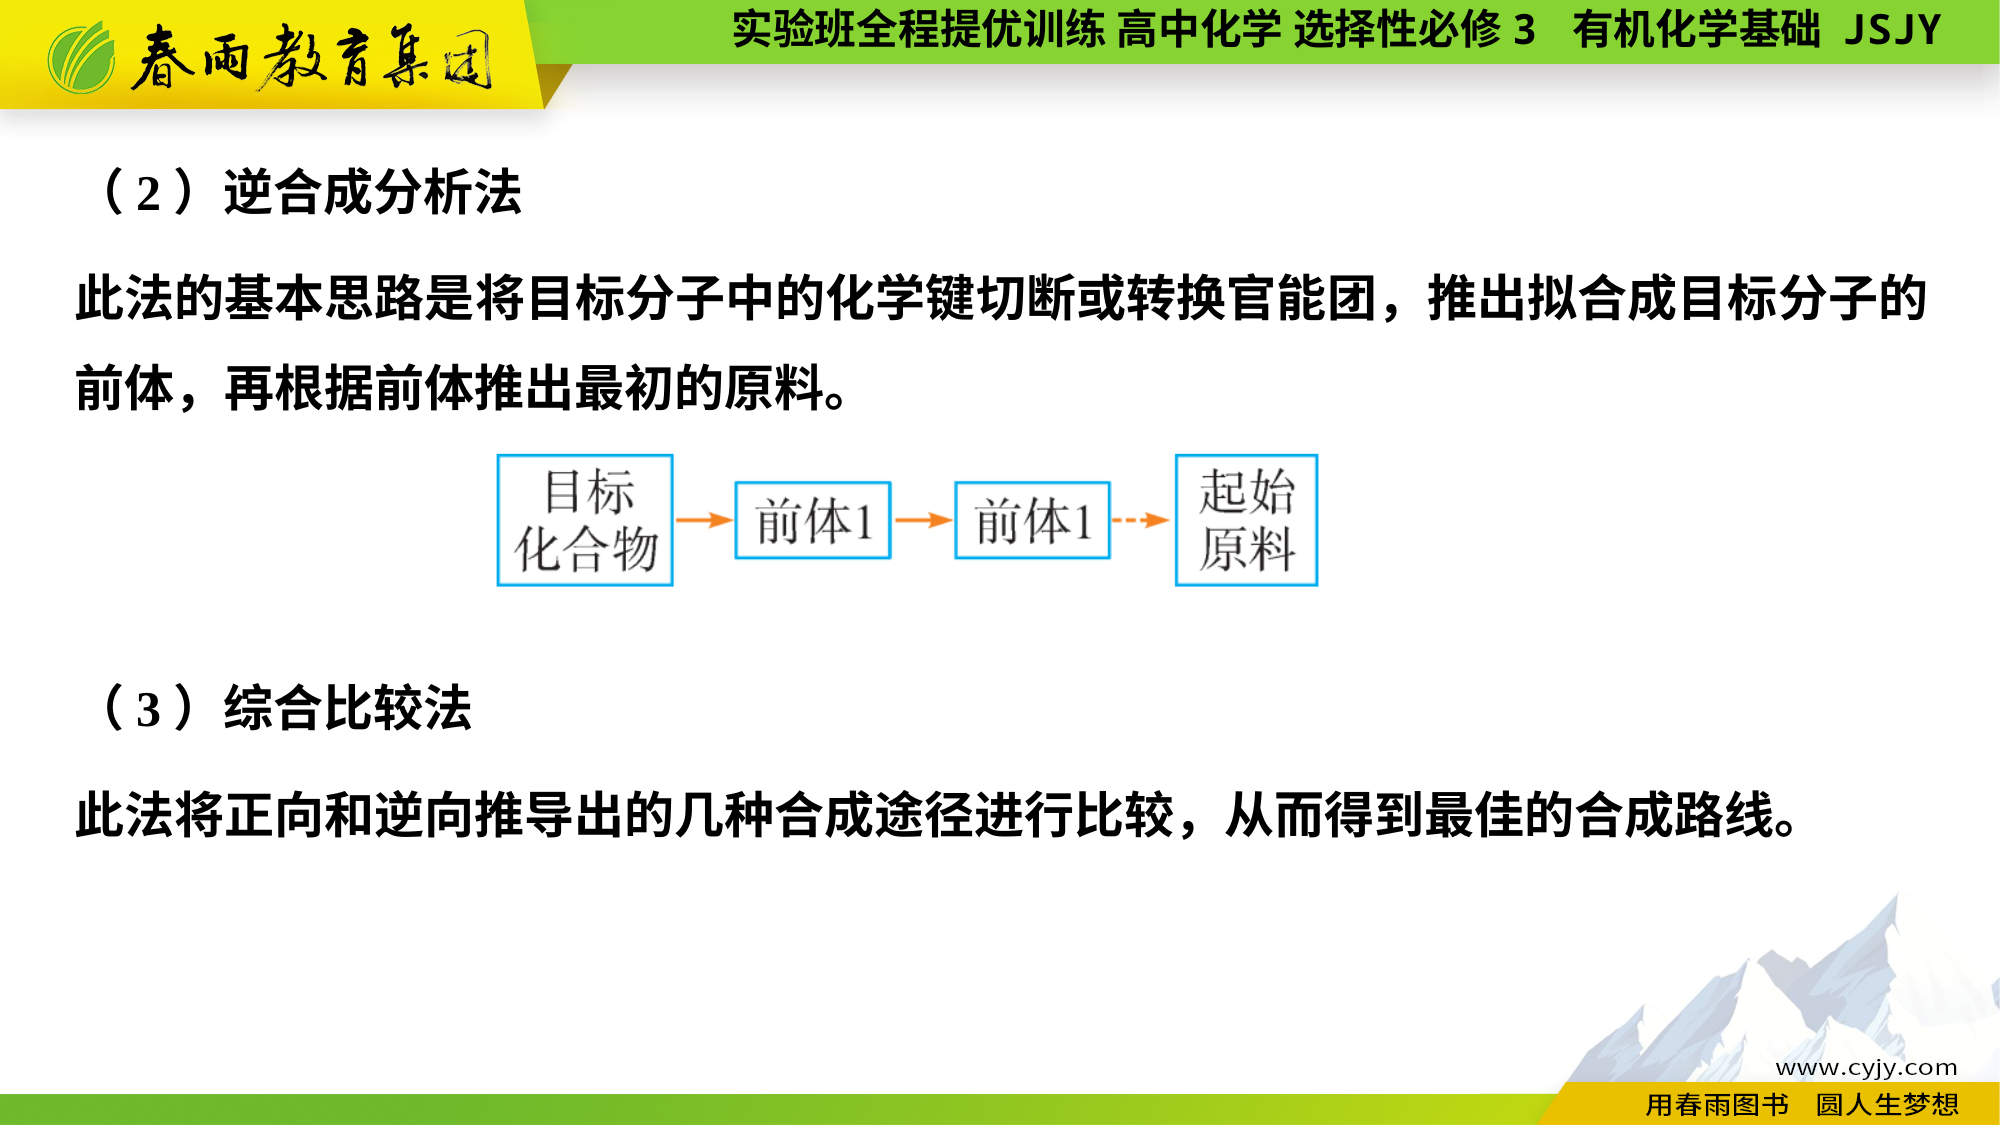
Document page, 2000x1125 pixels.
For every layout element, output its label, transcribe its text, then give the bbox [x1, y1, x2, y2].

list （2）逆合成分析法 此法的基本思路是将目标分子中的化学键切断或转换官能团，推出拟合成目标分子的前体，再根据前体推出最初的原料。 （3）综合比较法 此法将正向和逆向推导出的几种合成途径进行比较，从而得到最佳的合成路线。 [59, 122, 1944, 858]
picture [0, 0, 2000, 1125]
